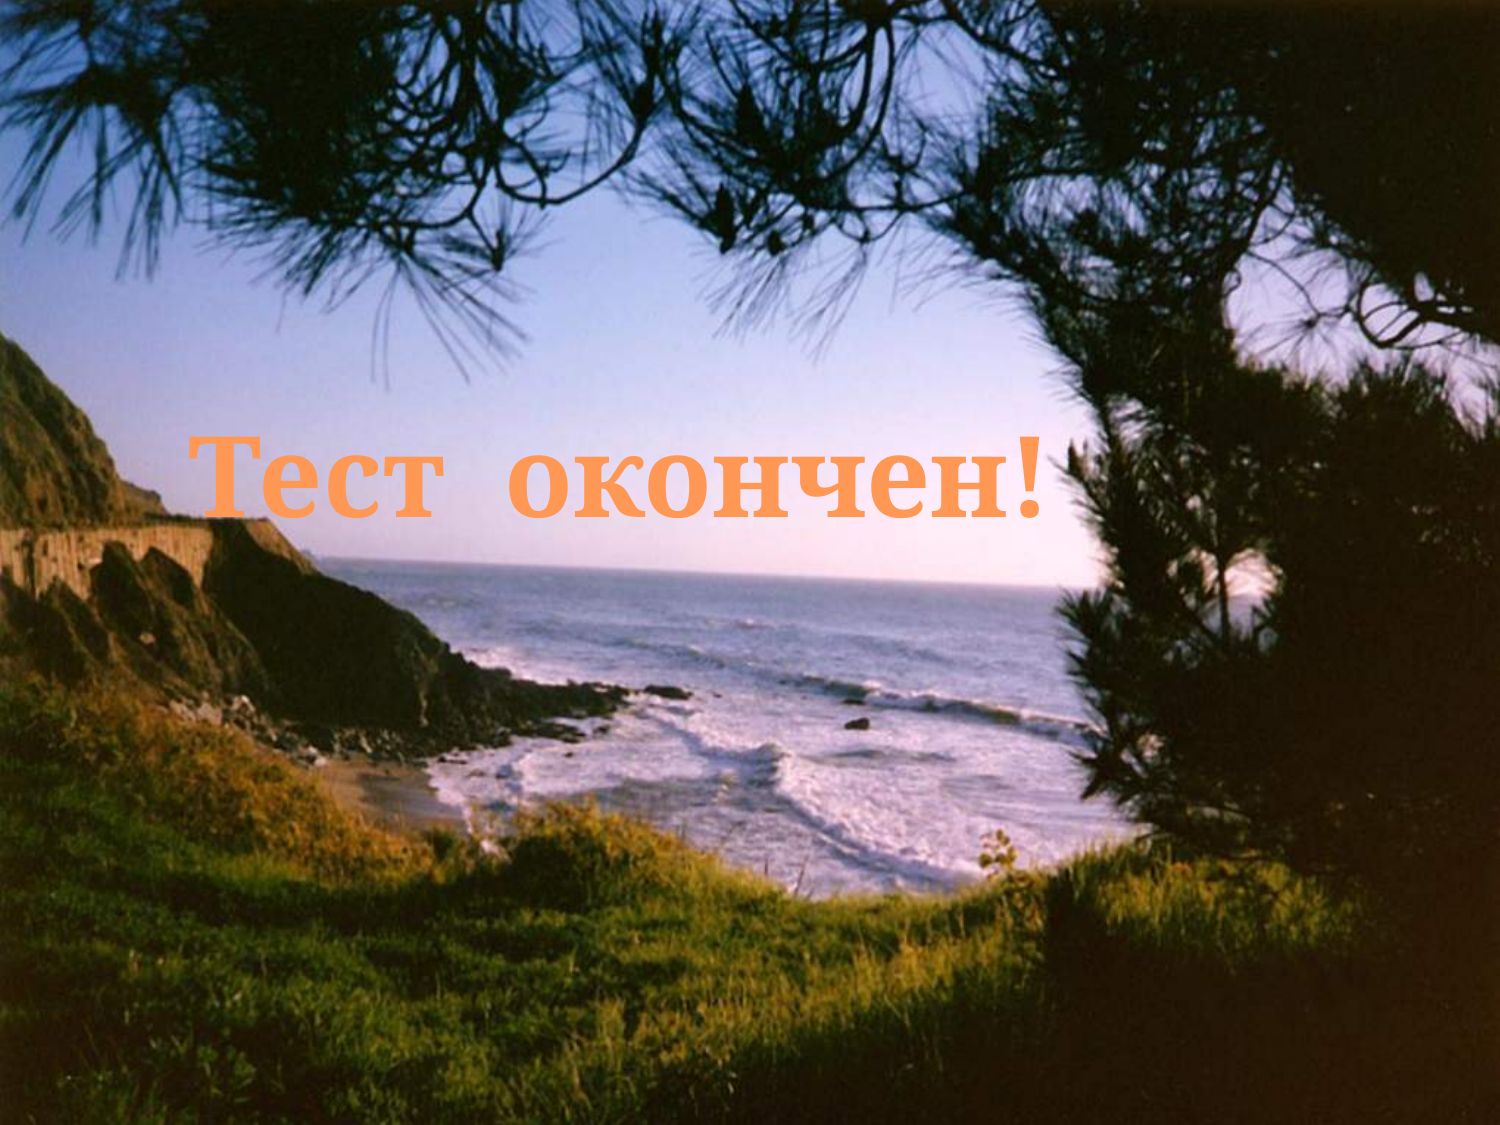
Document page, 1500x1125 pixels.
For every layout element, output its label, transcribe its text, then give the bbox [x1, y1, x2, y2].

picture [0, 0, 1500, 1125]
text_box Тест окончен! [173, 397, 1067, 548]
